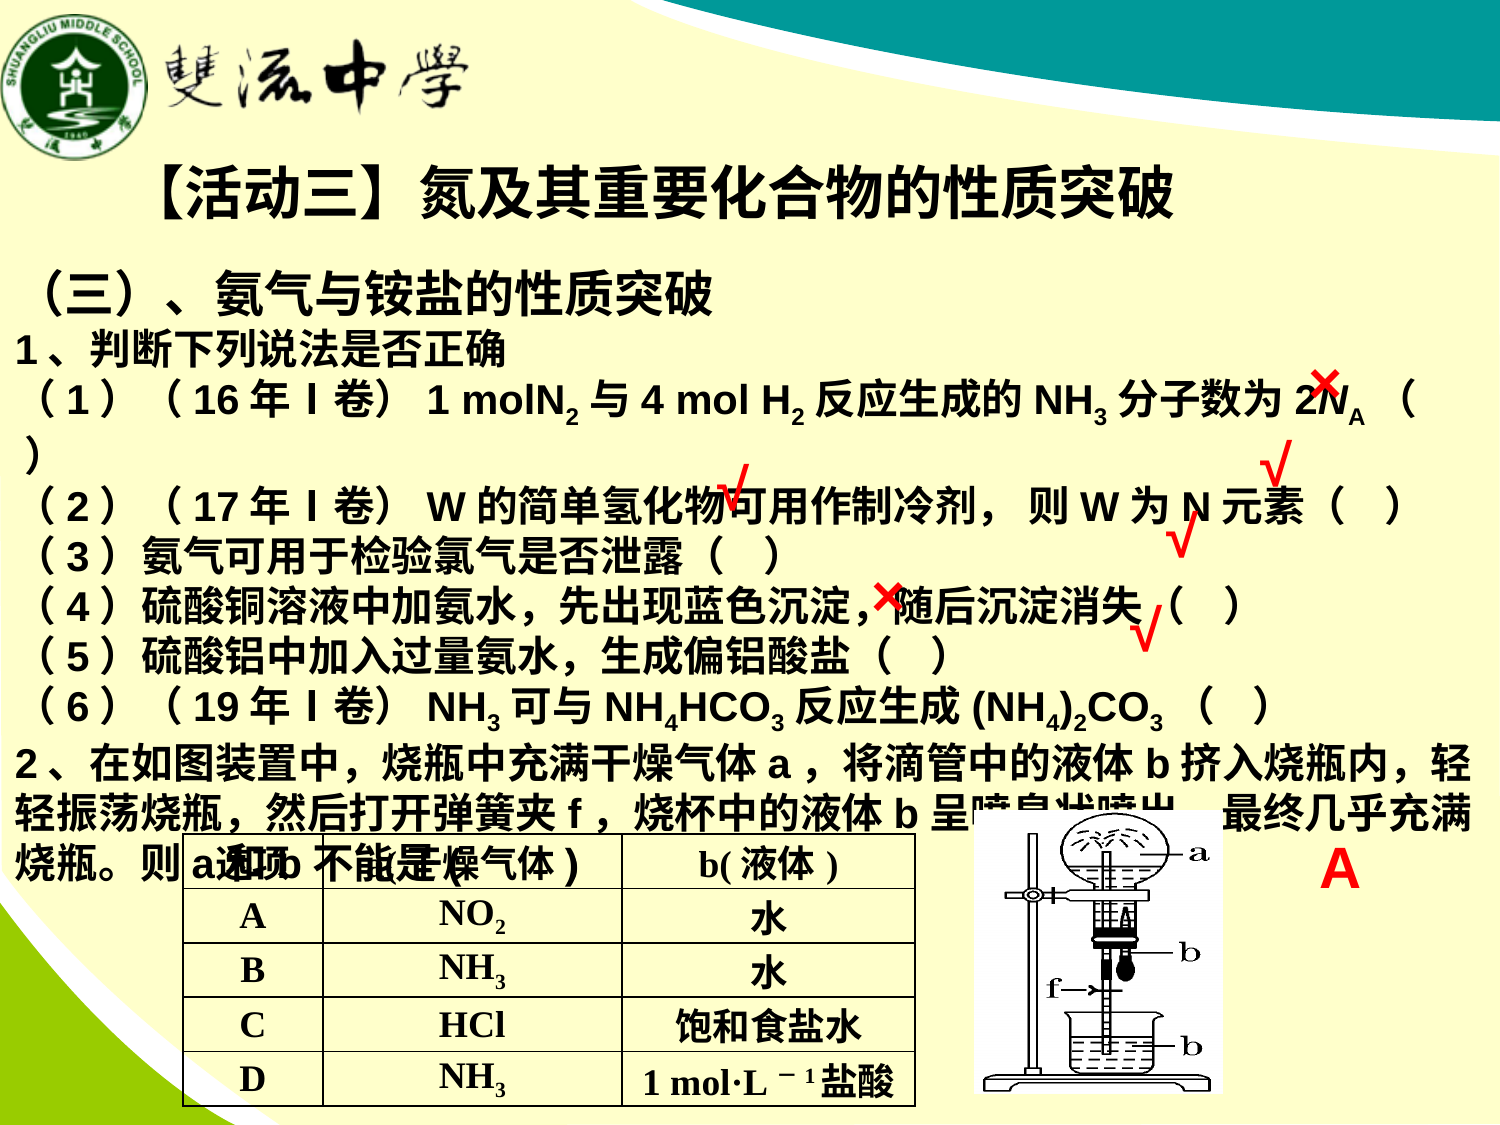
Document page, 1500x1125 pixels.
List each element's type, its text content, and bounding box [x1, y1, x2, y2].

table_cell C [184, 998, 322, 1051]
text_box √ [702, 444, 786, 530]
table_cell HCl [324, 998, 621, 1051]
text_box √ [1116, 586, 1199, 671]
table_cell D [184, 1052, 322, 1105]
table_cell NH3 [324, 1052, 621, 1105]
table_header 选项 [184, 835, 322, 888]
table_cell B [184, 944, 322, 996]
picture [0, 14, 148, 161]
text_box √ [1151, 491, 1235, 577]
table_cell NH3 [324, 944, 621, 996]
text_box 【活动三】氮及其重要化合物的性质突破 [112, 149, 1471, 234]
table_cell NO2 [324, 889, 621, 942]
table_cell A [184, 889, 322, 942]
table_header a(干燥气体) [324, 835, 621, 888]
table_header b(液体) [623, 835, 914, 888]
text_box A [1305, 822, 1388, 908]
table_cell 水 [623, 889, 914, 942]
text_box （三）、氨气与铵盐的性质突破 1、判断下列说法是否正确 （1）（16年Ⅰ卷）1 molN2与4 mol H2反应生成的NH3分子数为2NA（ ） （2）（17年Ⅰ卷）W的简单氢化物可用作制冷剂， 则W为N元素（ ） （3）氨气可用于检验氯气是否泄露（ ） （4）硫酸铜溶液中加氨水，先出现蓝色沉淀，随后沉淀消失（ ） （5）硫酸铝中加入过量氨水，生成偏铝酸盐（ ） （6）（19年Ⅰ卷）NH3可与NH4HCO3反应生成(NH4)2CO3（ ） 2、在如图装置中，烧瓶中充满干燥气体a，将滴管中的液体b挤入烧瓶内，轻轻振荡烧瓶，然后打开弹簧夹f，烧杯中的液体b呈喷泉状喷出，最终几乎充满烧瓶。则a和b不能是( ) [0, 255, 1500, 1125]
text_box × [1293, 338, 1377, 423]
table_cell 饱和食盐水 [623, 998, 914, 1051]
text_box √ [1246, 420, 1329, 506]
picture [159, 21, 491, 138]
table_cell 水 [623, 944, 914, 996]
picture [974, 810, 1223, 1095]
table_cell 1 mol·L－1盐酸 [623, 1052, 914, 1105]
text_box × [856, 550, 939, 636]
